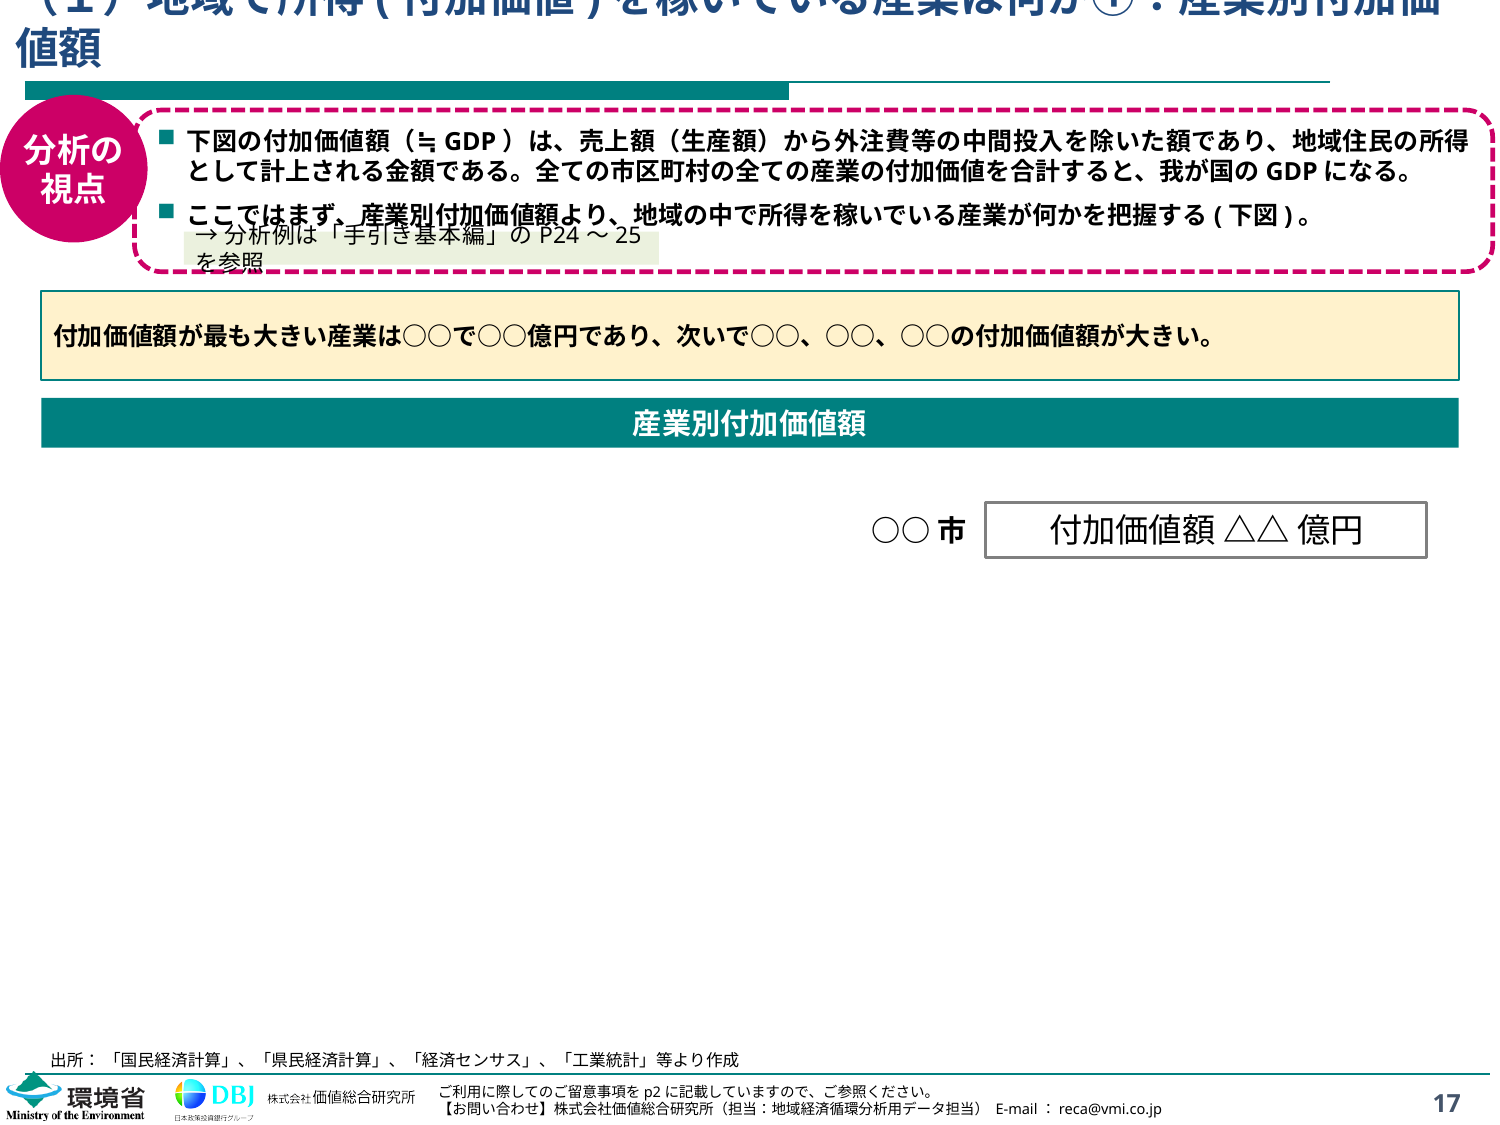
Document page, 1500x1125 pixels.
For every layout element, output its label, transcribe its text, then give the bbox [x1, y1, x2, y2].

slide_number 17 [1393, 1079, 1500, 1122]
text_box 付加価値額が最も大きい産業は○○で○○億円であり、次いで○○、○○、○○の付加価値額が大きい。 [41, 291, 1459, 380]
text_box 付加価値額 △△ 億円 [985, 502, 1427, 558]
text_box →分析例は「手引き基本編」のP24～25を参照 [183, 231, 659, 265]
text_box 出所： 「国民経済計算」、「県民経済計算」、「経済センサス」、「工業統計」等より作成 [35, 1042, 829, 1078]
text_box 下図の付加価値額（≒GDP）は、売上額（生産額）から外注費等の中間投入を除いた額であり、地域住民の所得として計上される金額である。全ての市区町村の全ての産業の付加価値を合計すると、我が国のGDPになる。 ここではまず、産業別付加価値額より、地域の中で所得を稼いでいる産業が何かを把握する(下図)。 [134, 110, 1493, 272]
text_box 産業別付加価値額 [41, 397, 1459, 448]
text_box 分析の 視点 [0, 94, 148, 243]
picture [2, 1071, 148, 1125]
picture [171, 1078, 419, 1125]
title （１）地域で所得(付加価値)を稼いでいる産業は何か①：産業別付加価値額 [0, 0, 1500, 82]
text_box ○○市 [857, 504, 982, 555]
